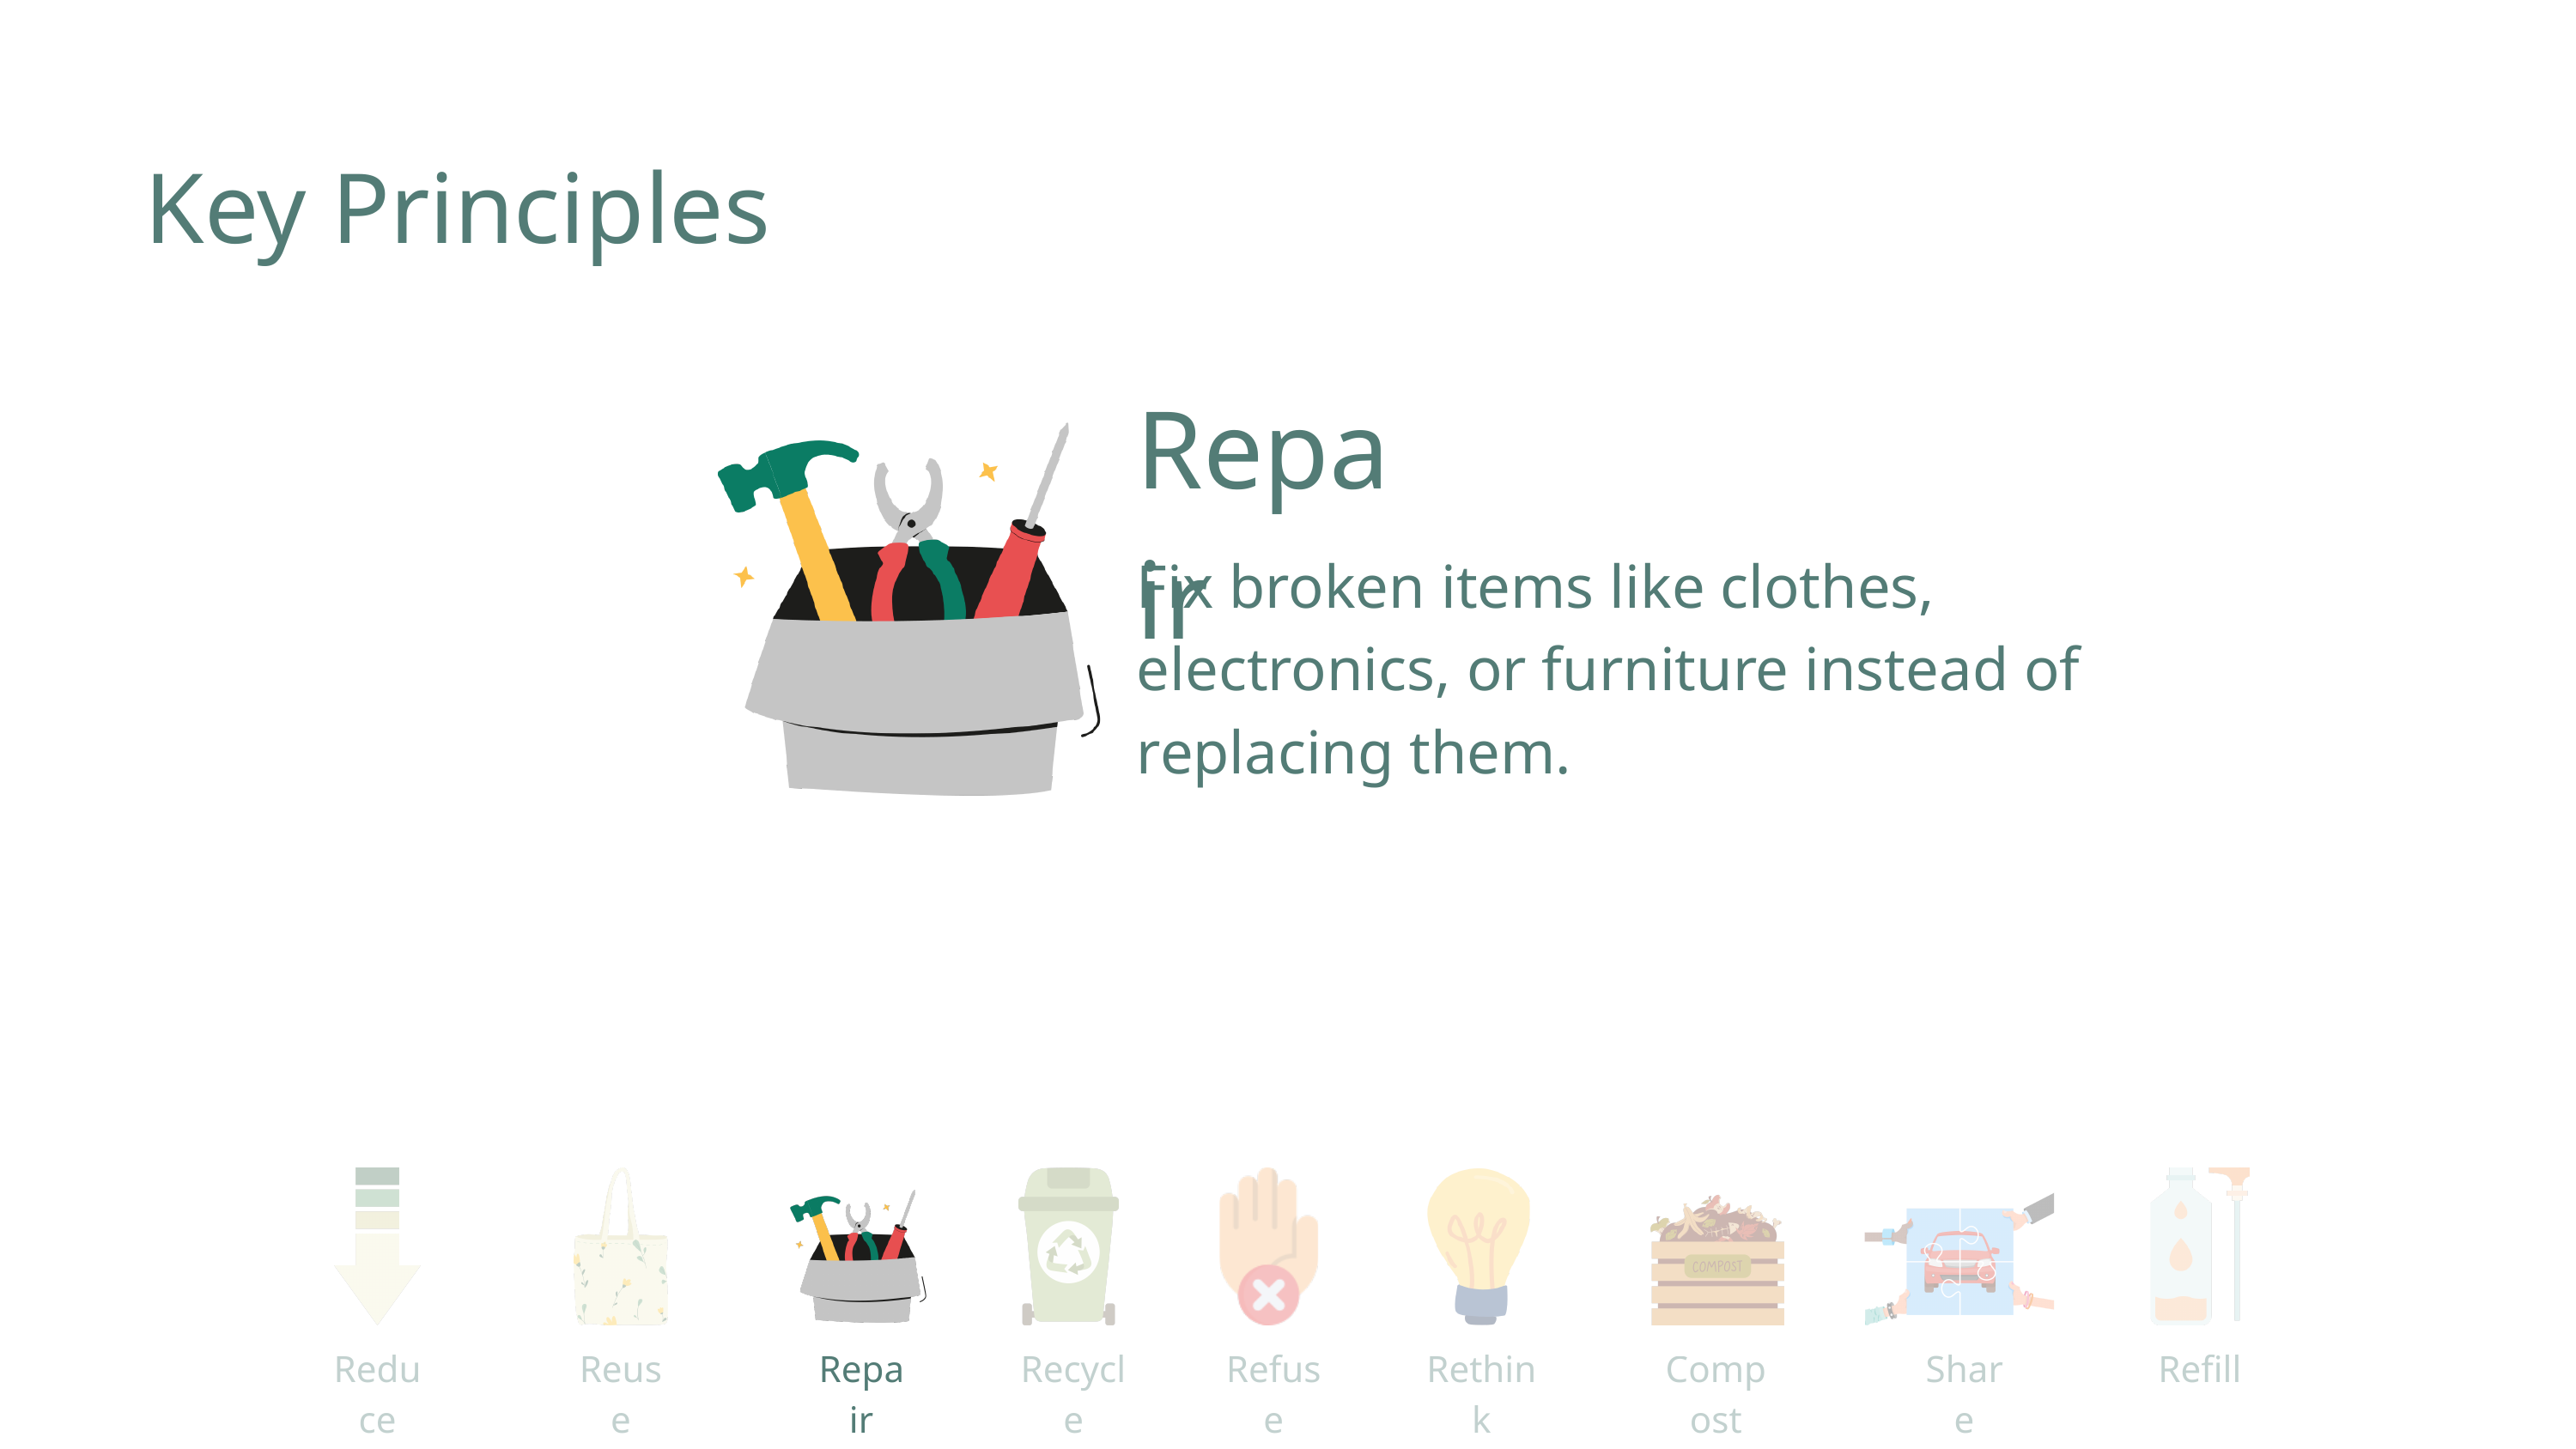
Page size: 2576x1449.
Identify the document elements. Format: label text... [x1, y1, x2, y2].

text_box [1219, 1167, 1319, 1325]
text_box Share [1922, 1339, 2007, 1440]
text_box Rethink [1424, 1339, 1540, 1440]
text_box [717, 422, 1101, 803]
text_box Repair [817, 1339, 906, 1440]
text_box [1417, 1167, 1530, 1325]
text_box Compost [1657, 1339, 1775, 1440]
text_box Key Principles [144, 127, 791, 263]
text_box [790, 1190, 927, 1326]
text_box Fix broken items like clothes, electronics, or furniture instead of replacing them. [1136, 537, 2200, 785]
text_box [574, 1167, 668, 1325]
text_box Reduce [326, 1339, 429, 1440]
text_box [334, 1167, 421, 1325]
text_box [1648, 1192, 1784, 1325]
text_box [2150, 1167, 2250, 1325]
text_box Refuse [1222, 1339, 1325, 1440]
text_box Repair [1136, 360, 1400, 537]
text_box [1864, 1192, 2055, 1325]
text_box [1018, 1167, 1119, 1325]
text_box Reuse [578, 1339, 664, 1440]
text_box Refill [2154, 1339, 2246, 1391]
text_box Recycle [1019, 1339, 1128, 1440]
